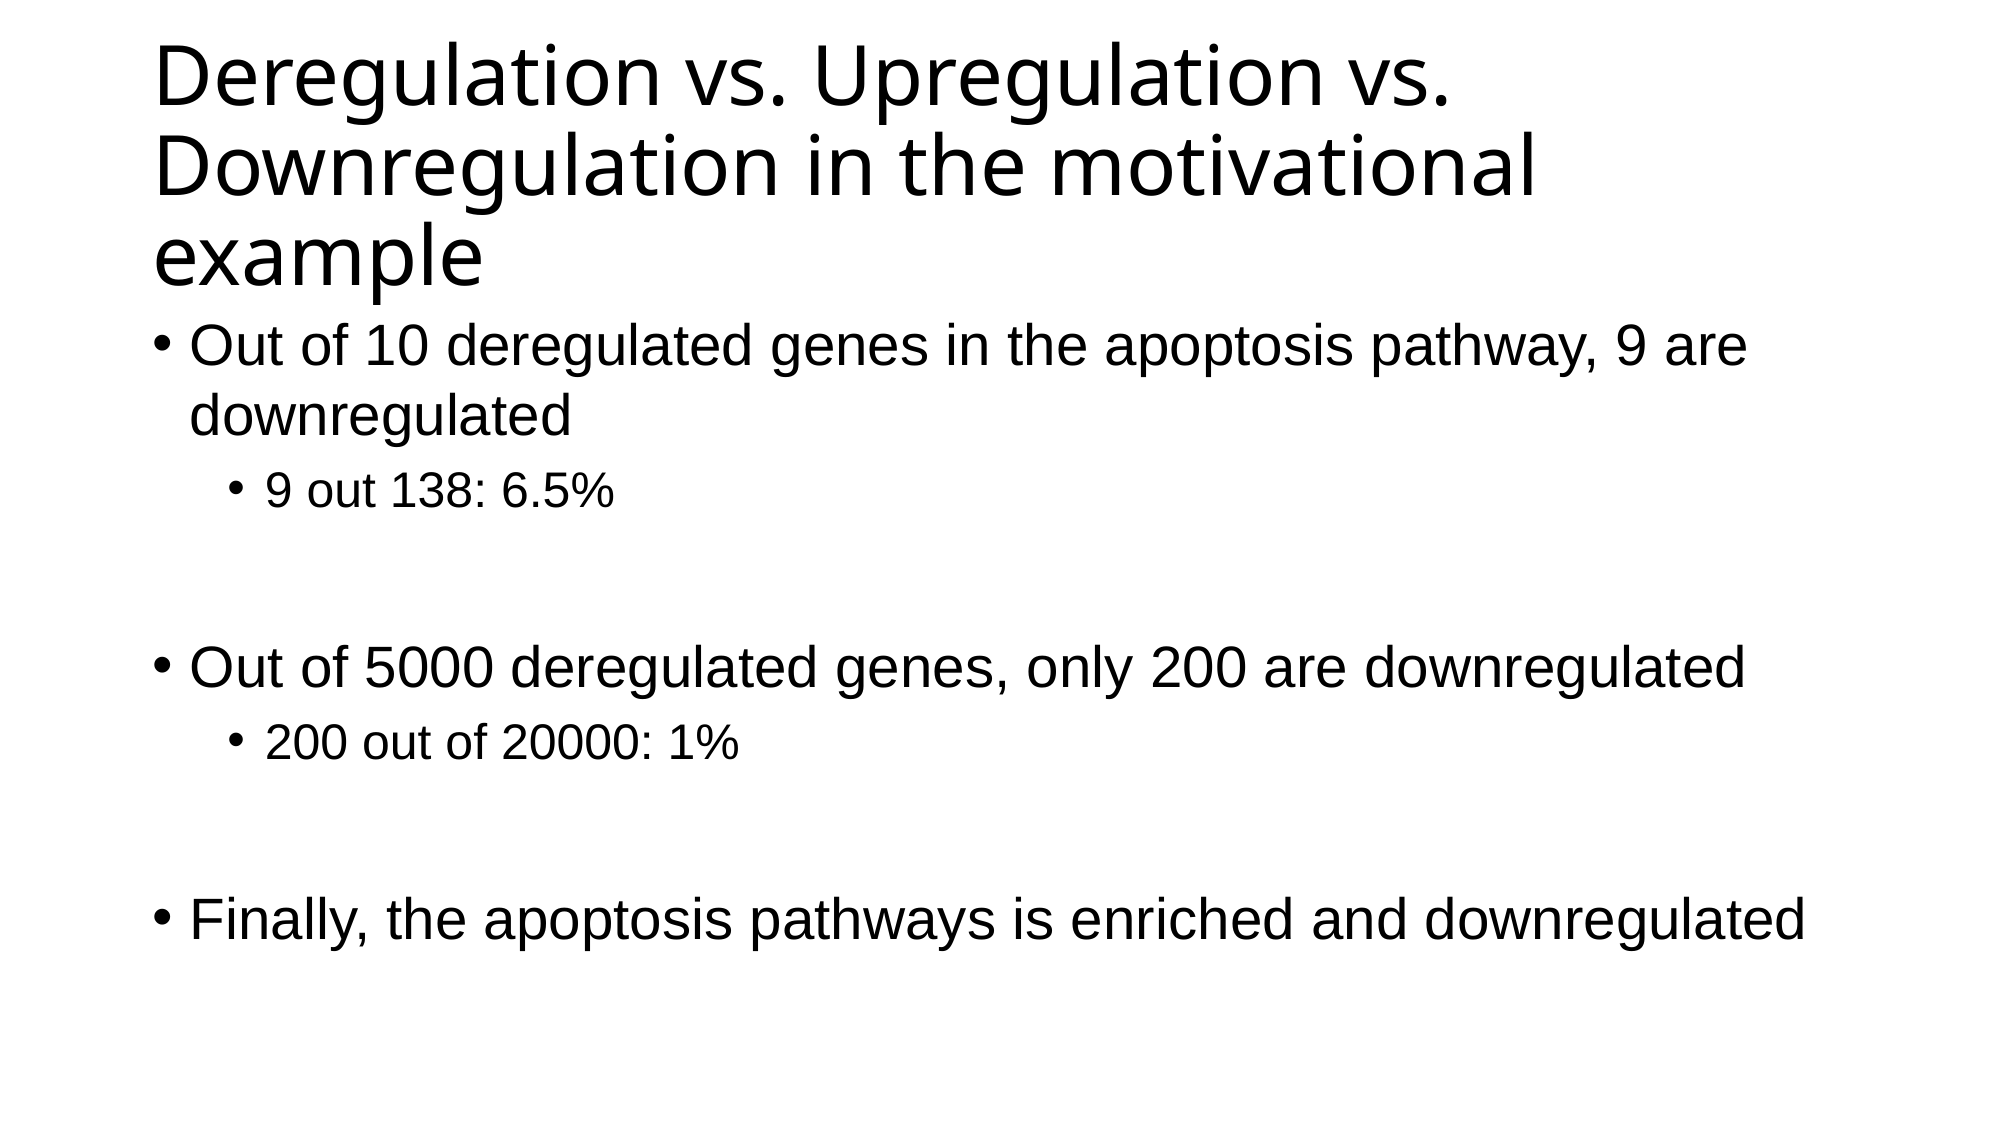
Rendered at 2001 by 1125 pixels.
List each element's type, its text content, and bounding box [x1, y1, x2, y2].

title Deregulation vs. Upregulation vs. Downregulation in the motivational example [137, 59, 1863, 278]
list Out of 10 deregulated genes in the apoptosis pathway, 9 are downregulated 9 out 138: 6.5% Out of 5000 deregulated genes, only 200 are downregulated 200 out of 20000: 1% Finally, the apoptosis pathways is enriched and downregulated [137, 299, 1863, 1014]
